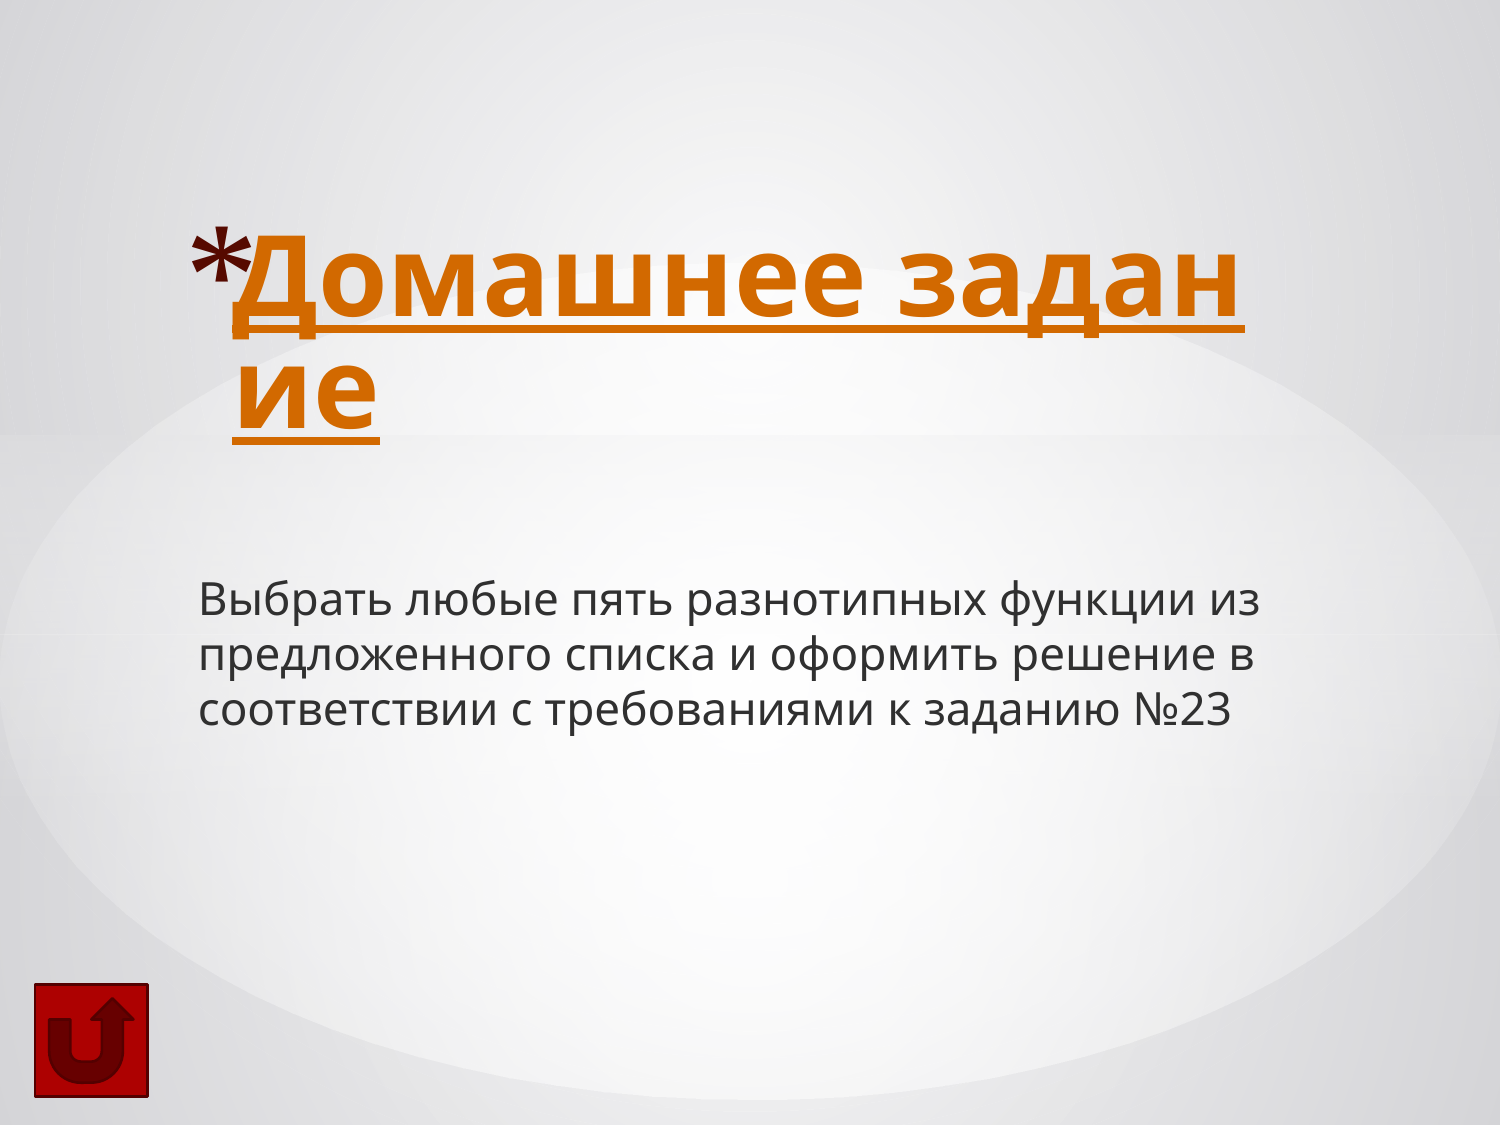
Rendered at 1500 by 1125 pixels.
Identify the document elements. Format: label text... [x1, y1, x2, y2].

subtitle Выбрать любые пять разнотипных функции из предложенного списка и оформить решение в соответствии с требованиями к заданию №23 [183, 562, 1365, 882]
text_box [34, 983, 149, 1098]
title Домашнее задание [171, 196, 1349, 491]
